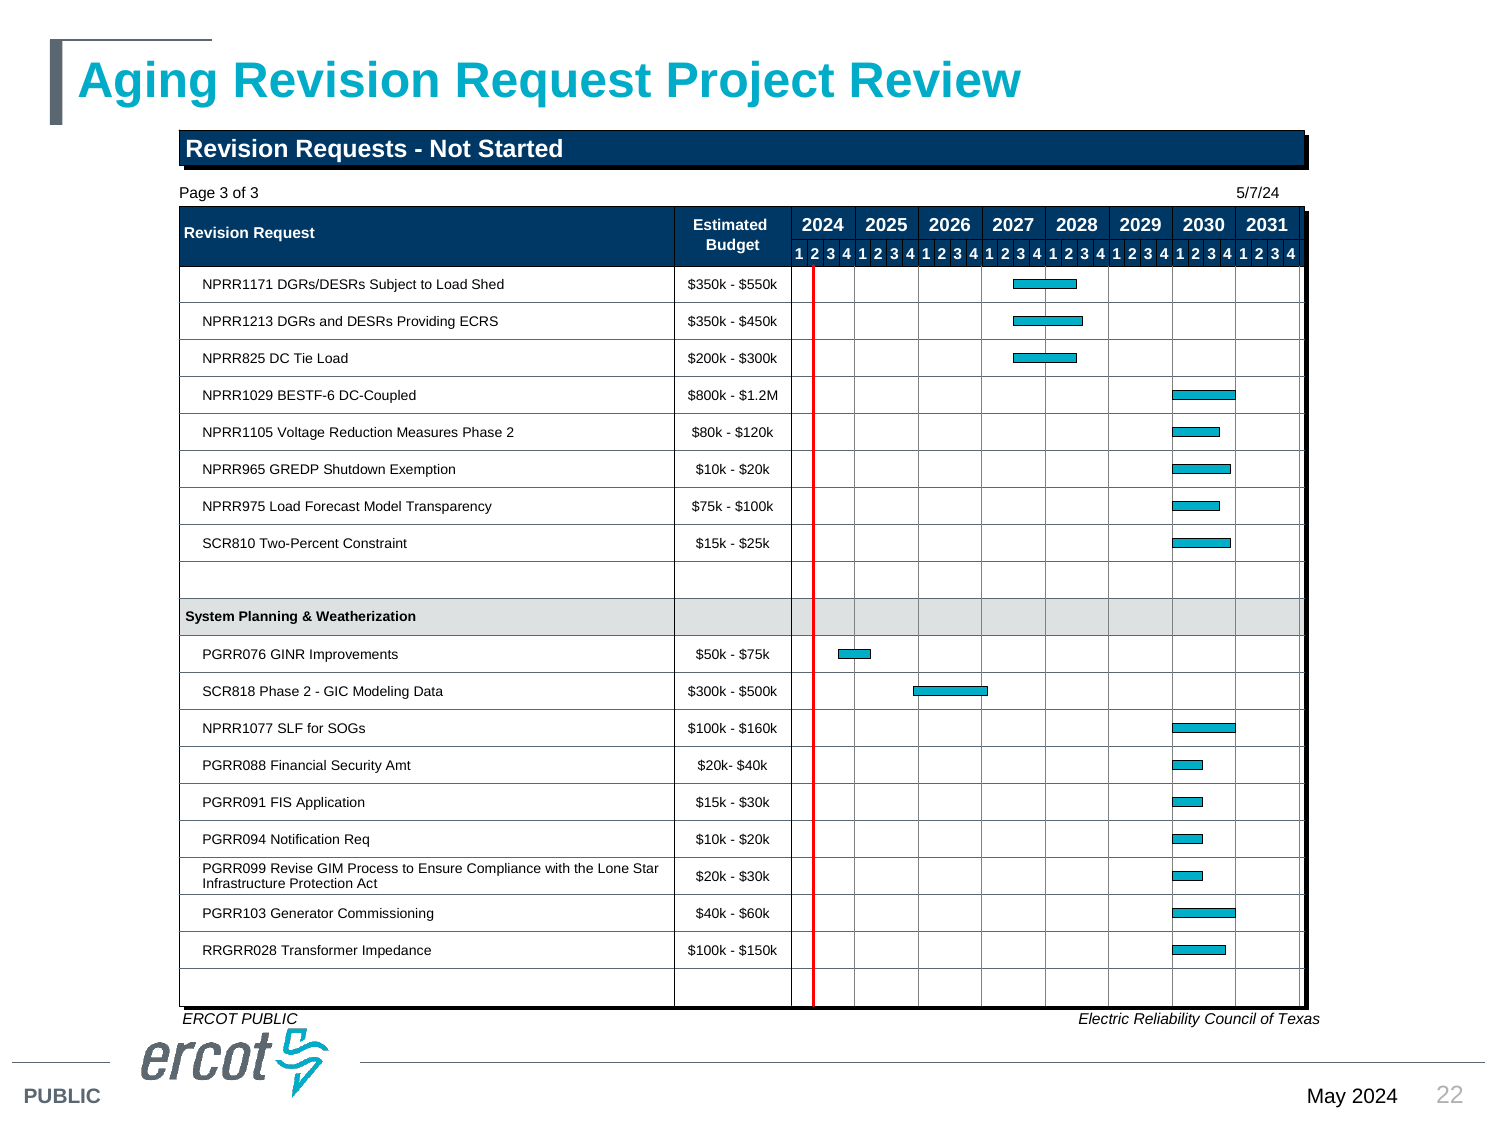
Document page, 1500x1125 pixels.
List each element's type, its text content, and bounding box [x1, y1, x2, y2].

picture [122, 93, 1363, 1100]
title Aging Revision Request Project Review [62, 39, 1263, 125]
slide_number 22 [1412, 1076, 1488, 1112]
